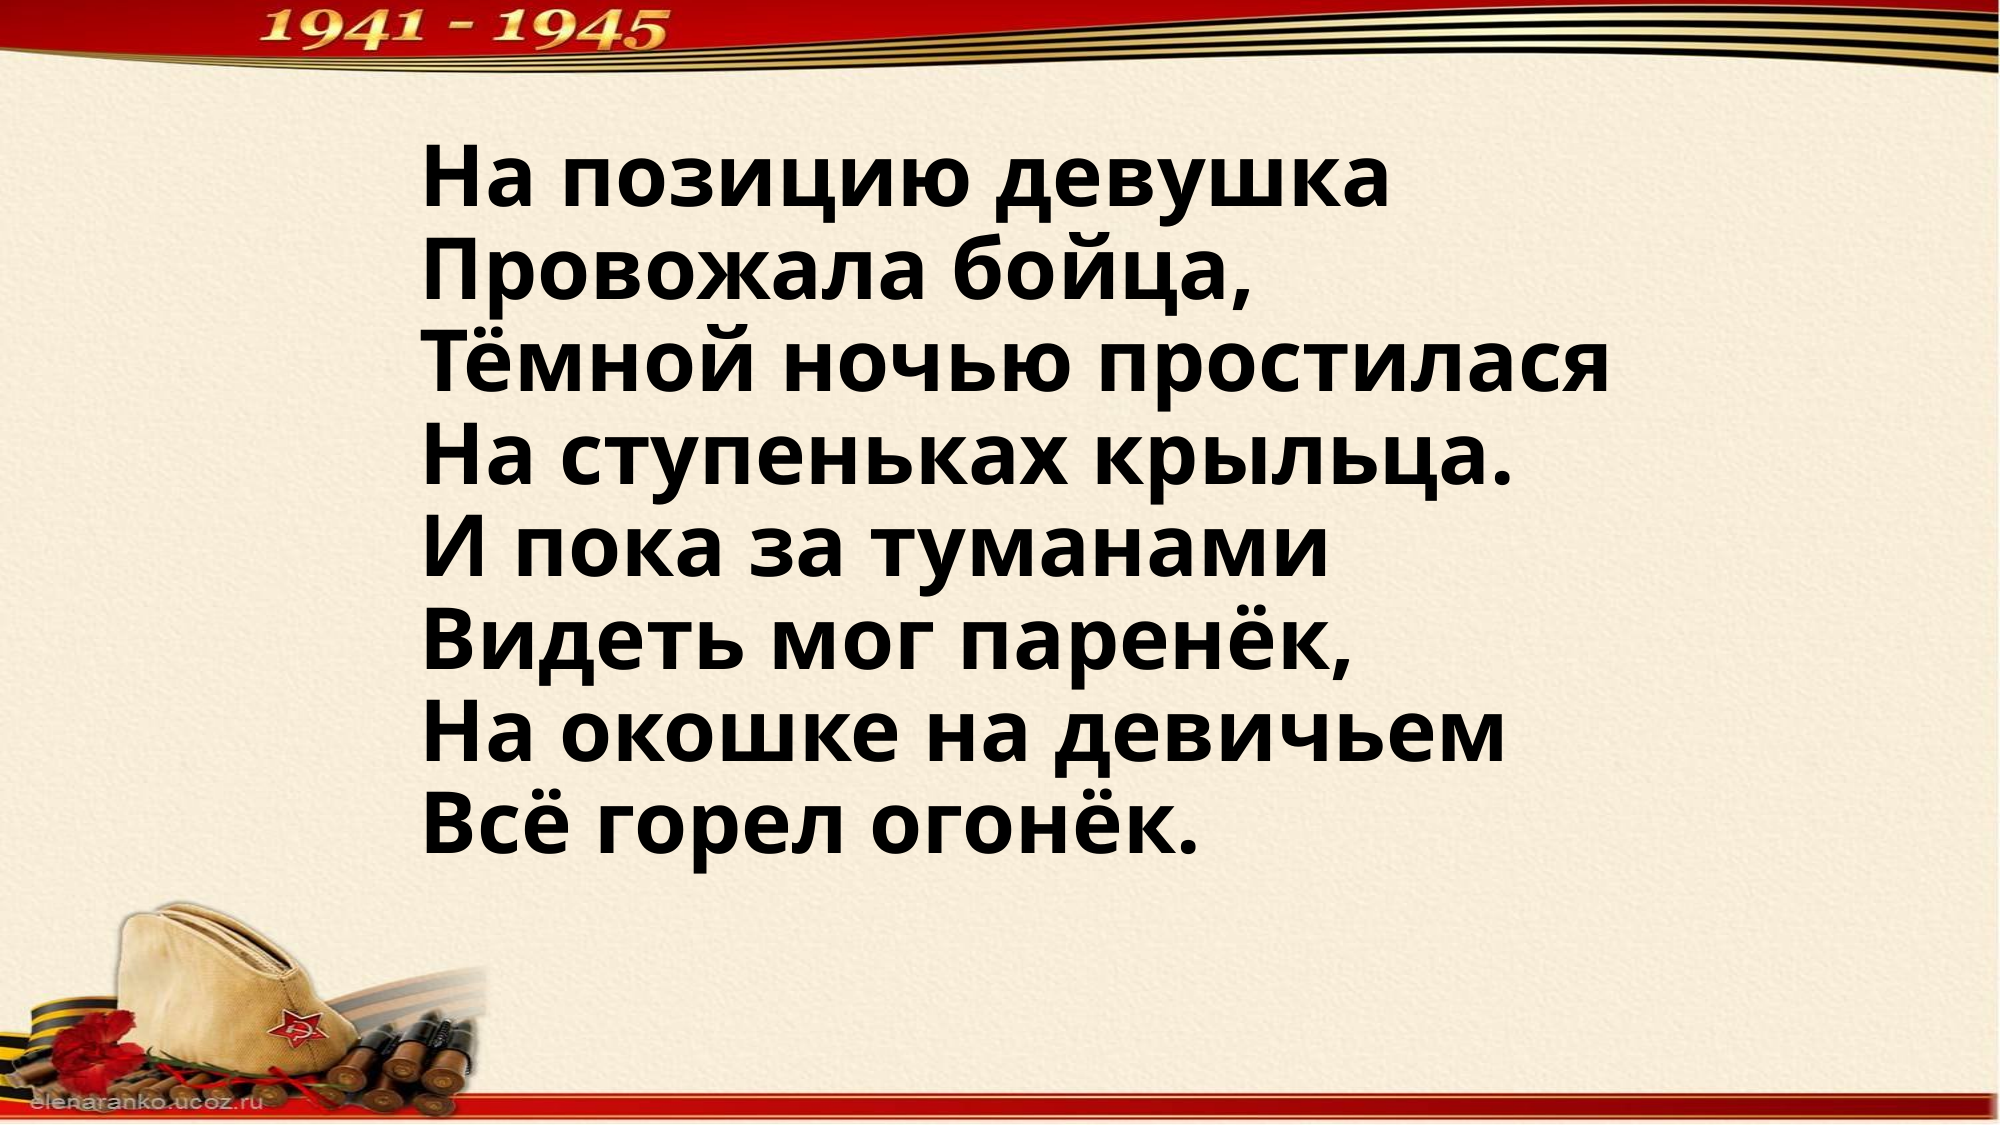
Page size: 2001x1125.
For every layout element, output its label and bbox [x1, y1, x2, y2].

list [0, 0, 2000, 1125]
